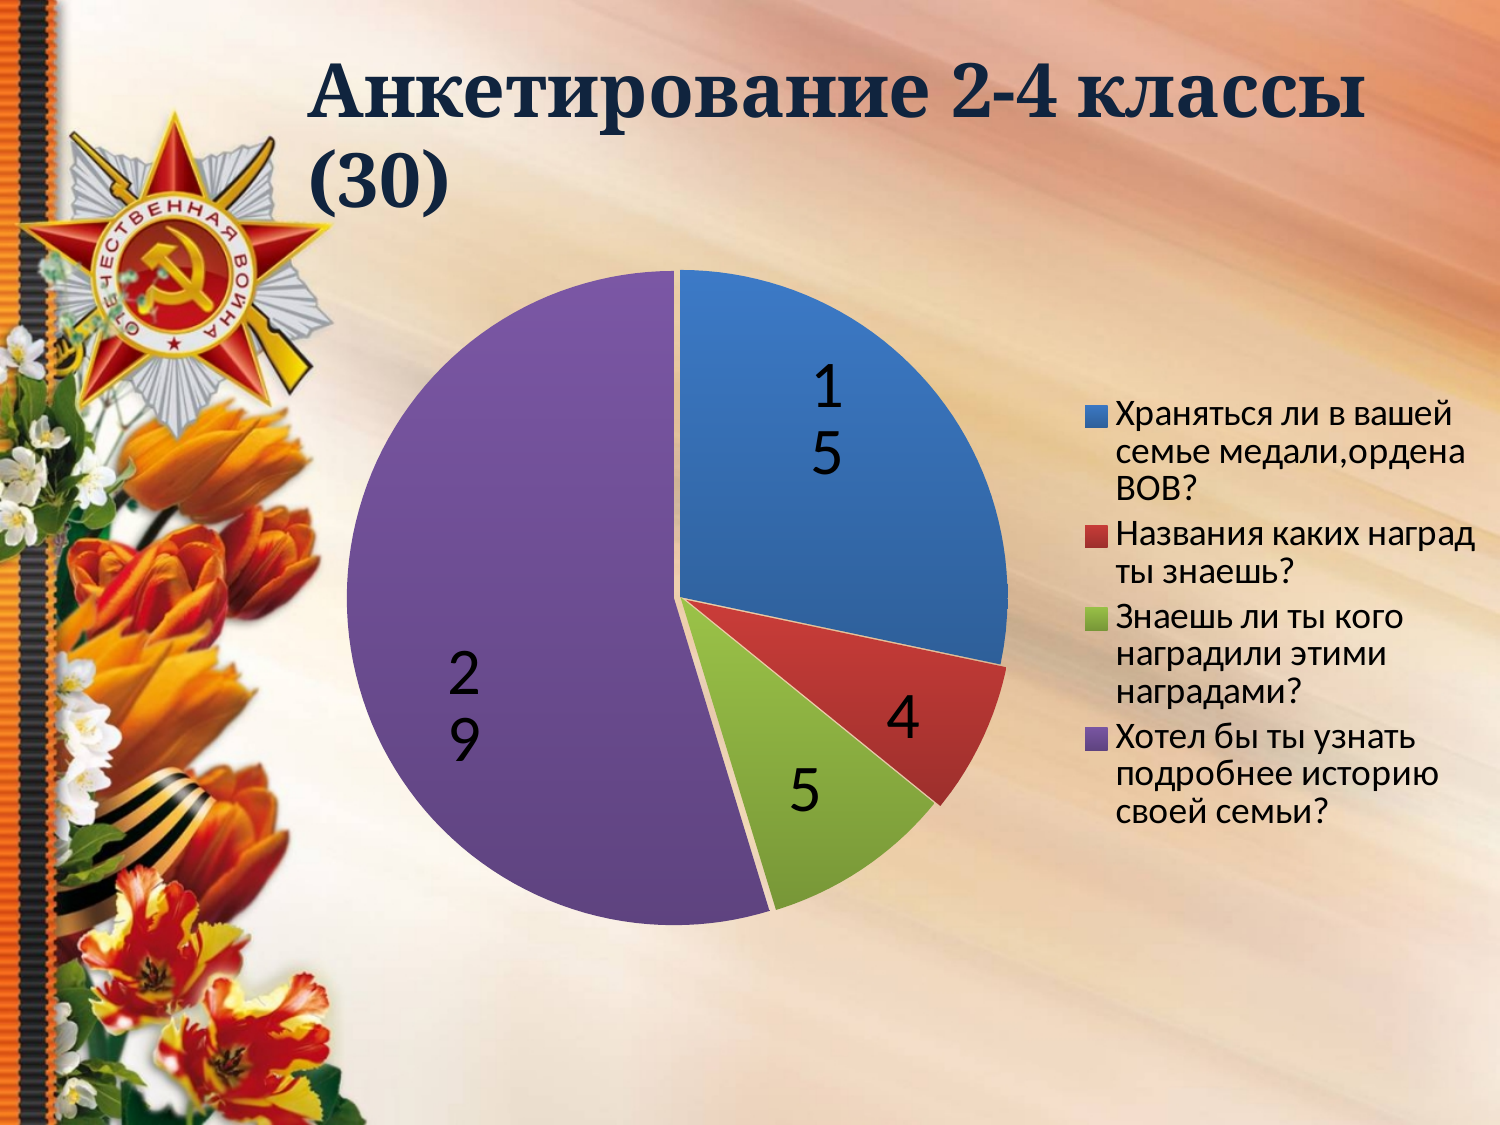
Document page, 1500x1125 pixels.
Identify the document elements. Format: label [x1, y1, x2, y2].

chart [245, 105, 1500, 1125]
picture [0, 0, 1500, 1125]
